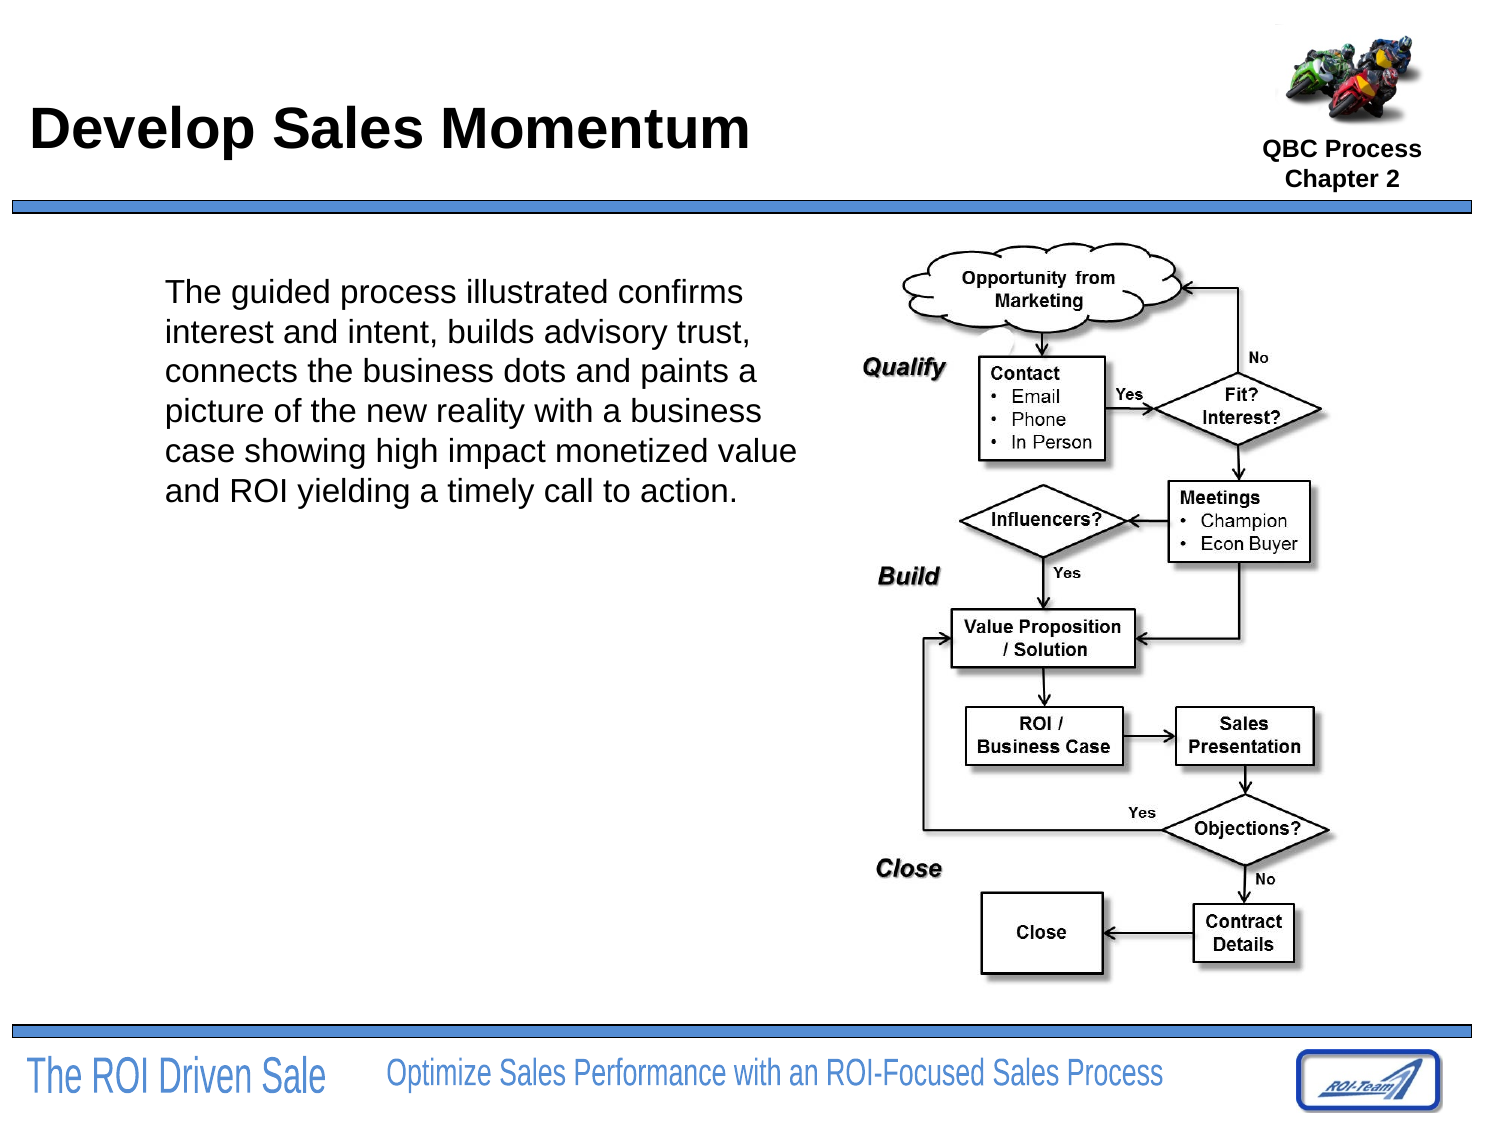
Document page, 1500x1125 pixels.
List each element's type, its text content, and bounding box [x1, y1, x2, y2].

picture [1275, 100, 1430, 124]
picture [1275, 24, 1430, 99]
picture [845, 241, 1343, 988]
text_box The guided process illustrated confirms interest and intent, builds advisory trust, connects the business dots and paints a picture of the new reality with a business case showing high impact monetized value and ROI yielding a timely call to action. [149, 262, 825, 517]
text_box QBC Process Chapter 2 [1222, 124, 1463, 200]
picture [1296, 1049, 1443, 1113]
title Develop Sales Momentum [14, 50, 1163, 200]
